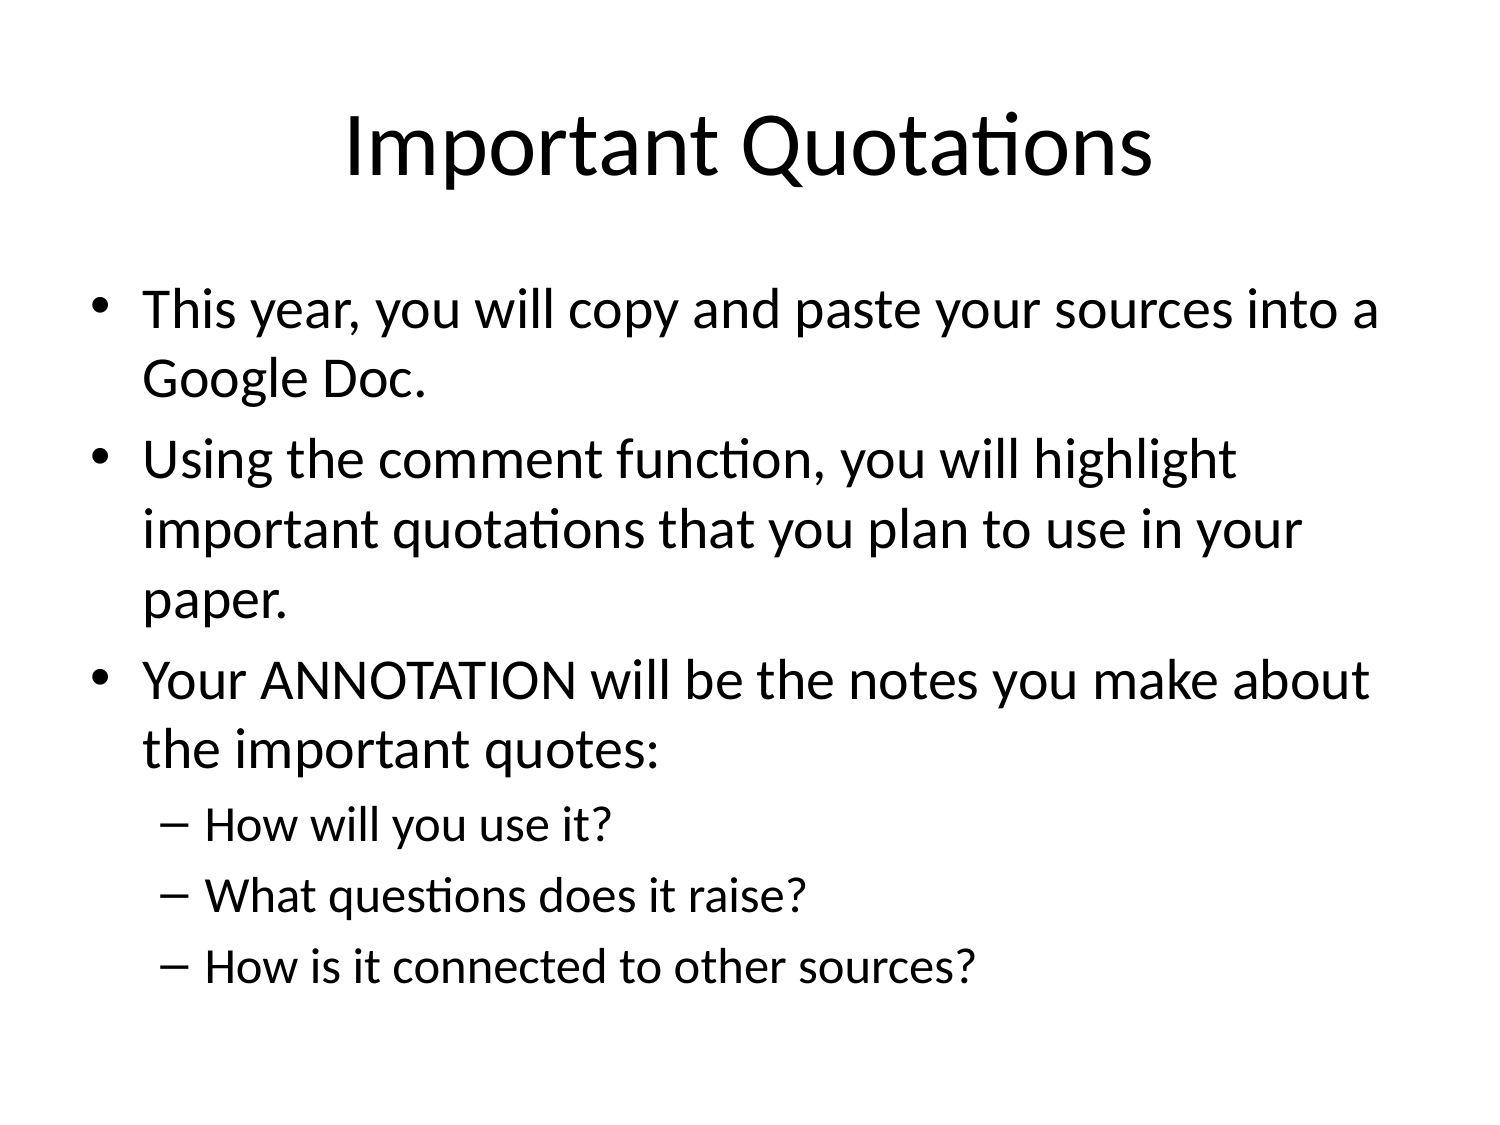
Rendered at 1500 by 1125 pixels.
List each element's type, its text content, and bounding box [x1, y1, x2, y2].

list This year, you will copy and paste your sources into a Google Doc. Using the comment function, you will highlight important quotations that you plan to use in your paper. Your ANNOTATION will be the notes you make about the important quotes: How will you use it? What questions does it raise? How is it connected to other sources? [75, 262, 1425, 1005]
title Important Quotations [75, 45, 1425, 233]
